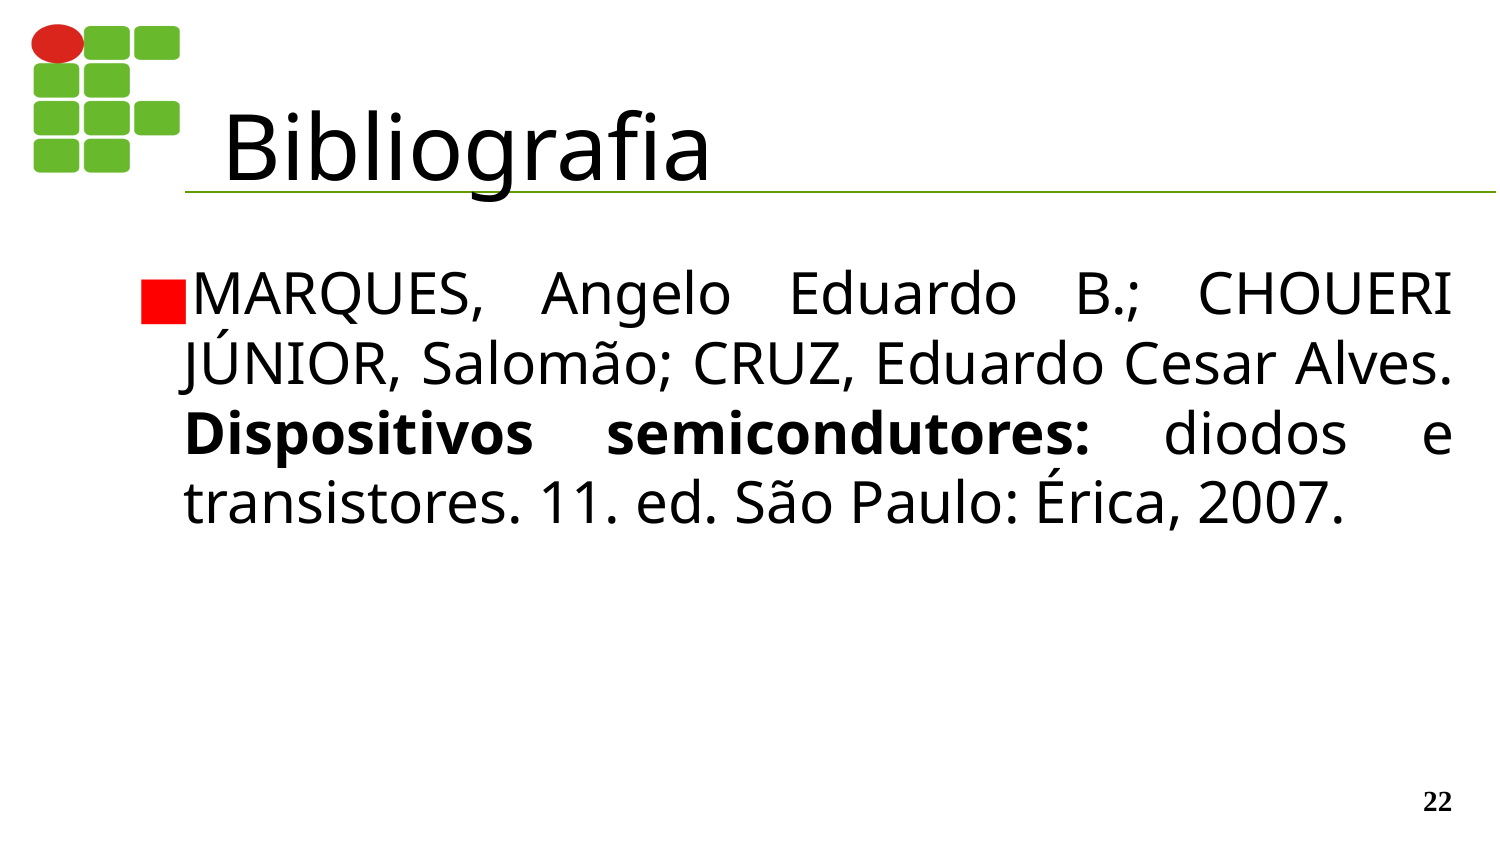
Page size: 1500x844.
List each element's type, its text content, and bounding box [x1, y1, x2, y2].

text_box ‹#› [1155, 774, 1468, 825]
list MARQUES, Angelo Eduardo B.; CHOUERI JÚNIOR, Salomão; CRUZ, Eduardo Cesar Alves. Dispositivos semicondutores: diodos e transistores. 11. ed. São Paulo: Érica, 2007. [46, 248, 1469, 774]
title Bibliografia [206, 26, 1468, 207]
picture [29, 23, 182, 174]
